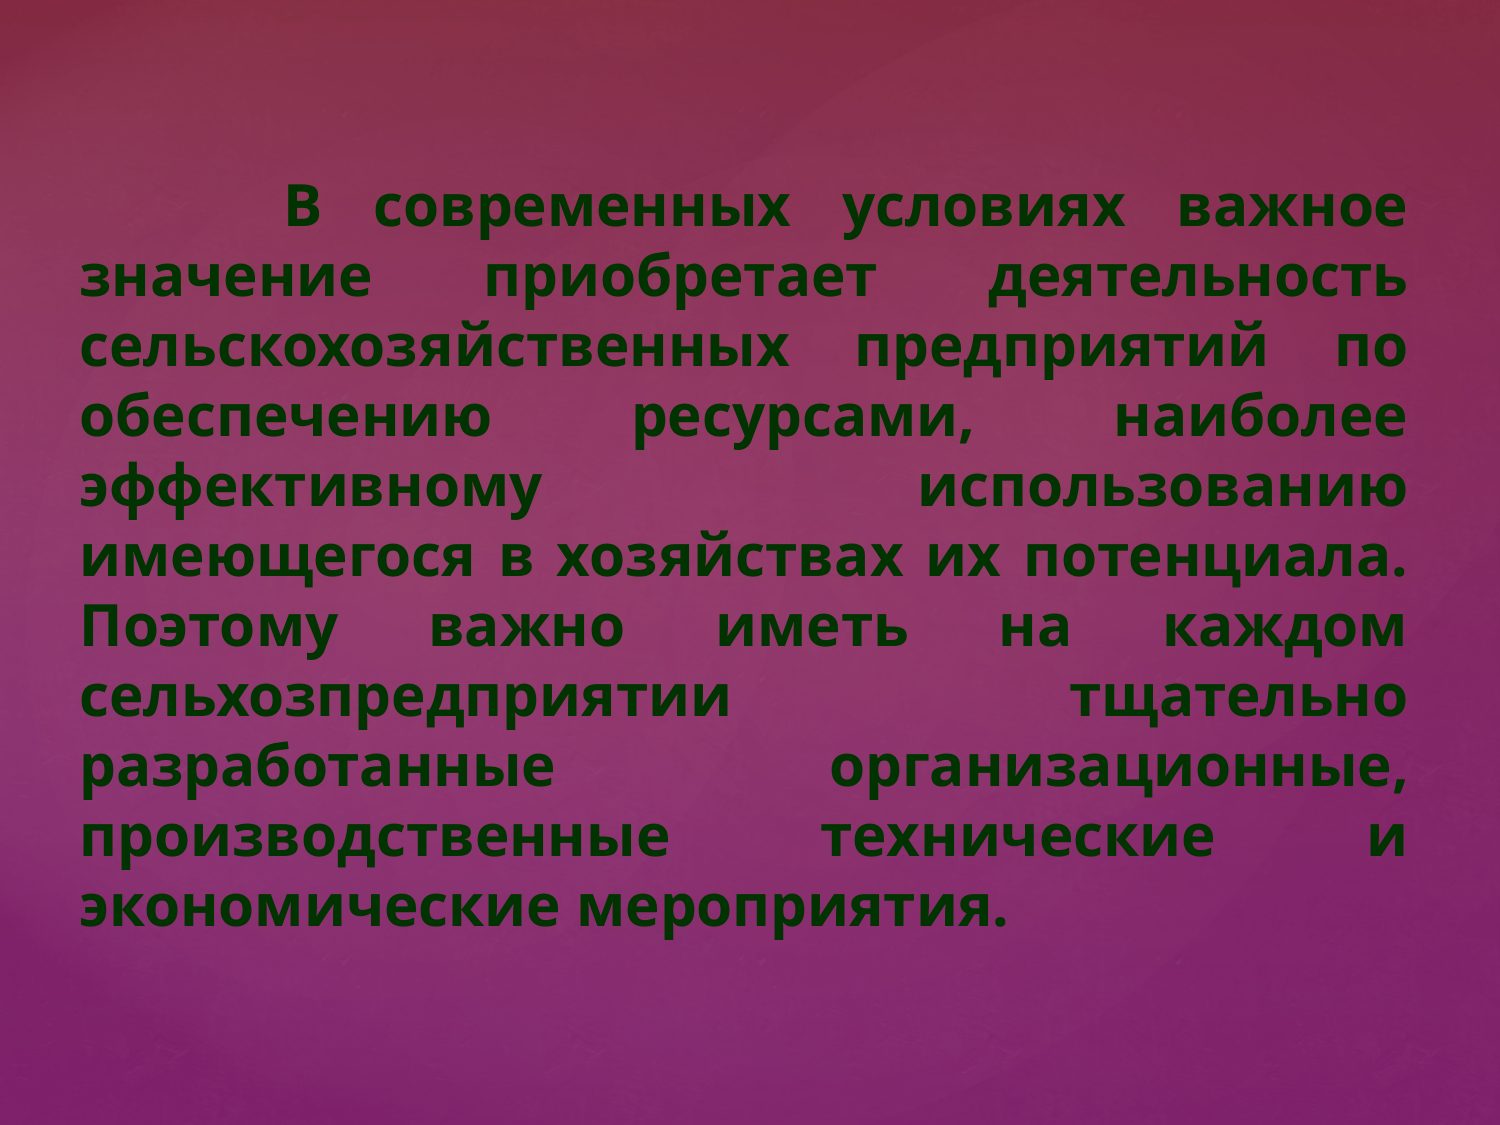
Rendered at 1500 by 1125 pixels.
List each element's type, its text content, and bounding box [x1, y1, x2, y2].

text_box В современных условиях важное значение приобретает деятельность сельскохозяйственных предприятий по обеспечению ресурсами, наиболее эффективному использованию имеющегося в хозяйствах их потенциала. Поэтому важно иметь на каждом сельхозпредприятии тщательно разработанные организационные, производственные технические и экономические мероприятия. [64, 160, 1424, 946]
